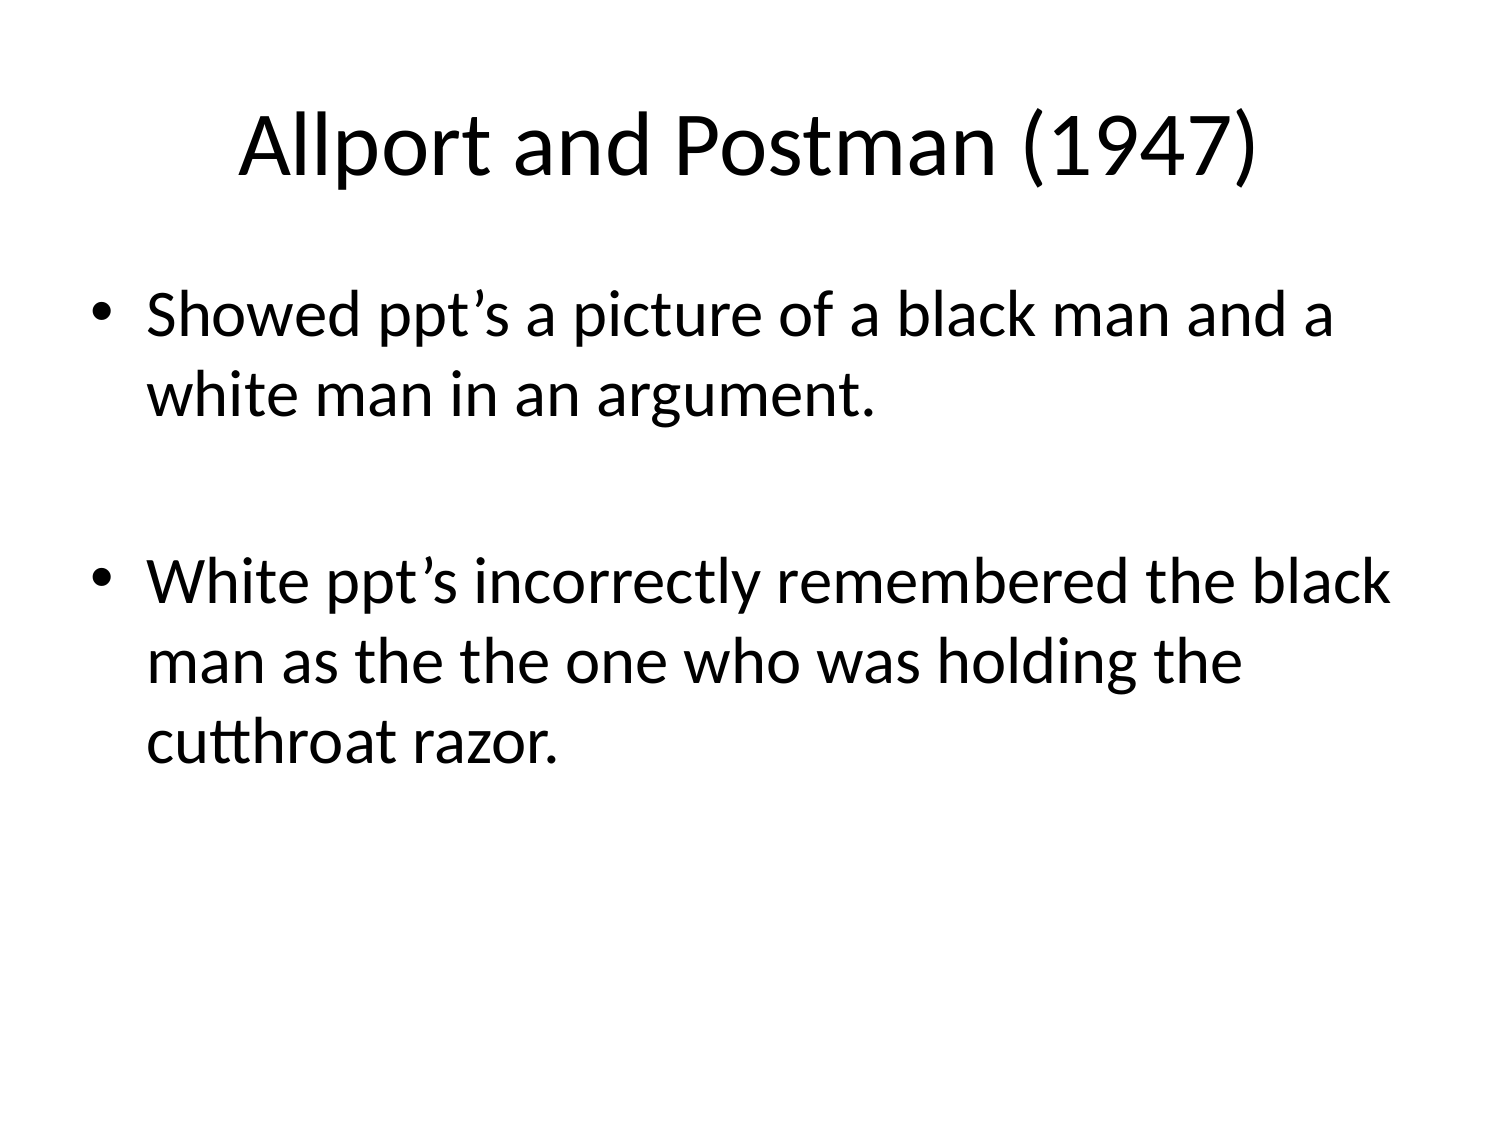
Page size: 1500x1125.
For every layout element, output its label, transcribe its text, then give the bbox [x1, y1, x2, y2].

title Allport and Postman (1947) [75, 45, 1425, 233]
list Showed ppt’s a picture of a black man and a white man in an argument. White ppt’s incorrectly remembered the black man as the the one who was holding the cutthroat razor. [75, 262, 1425, 1005]
